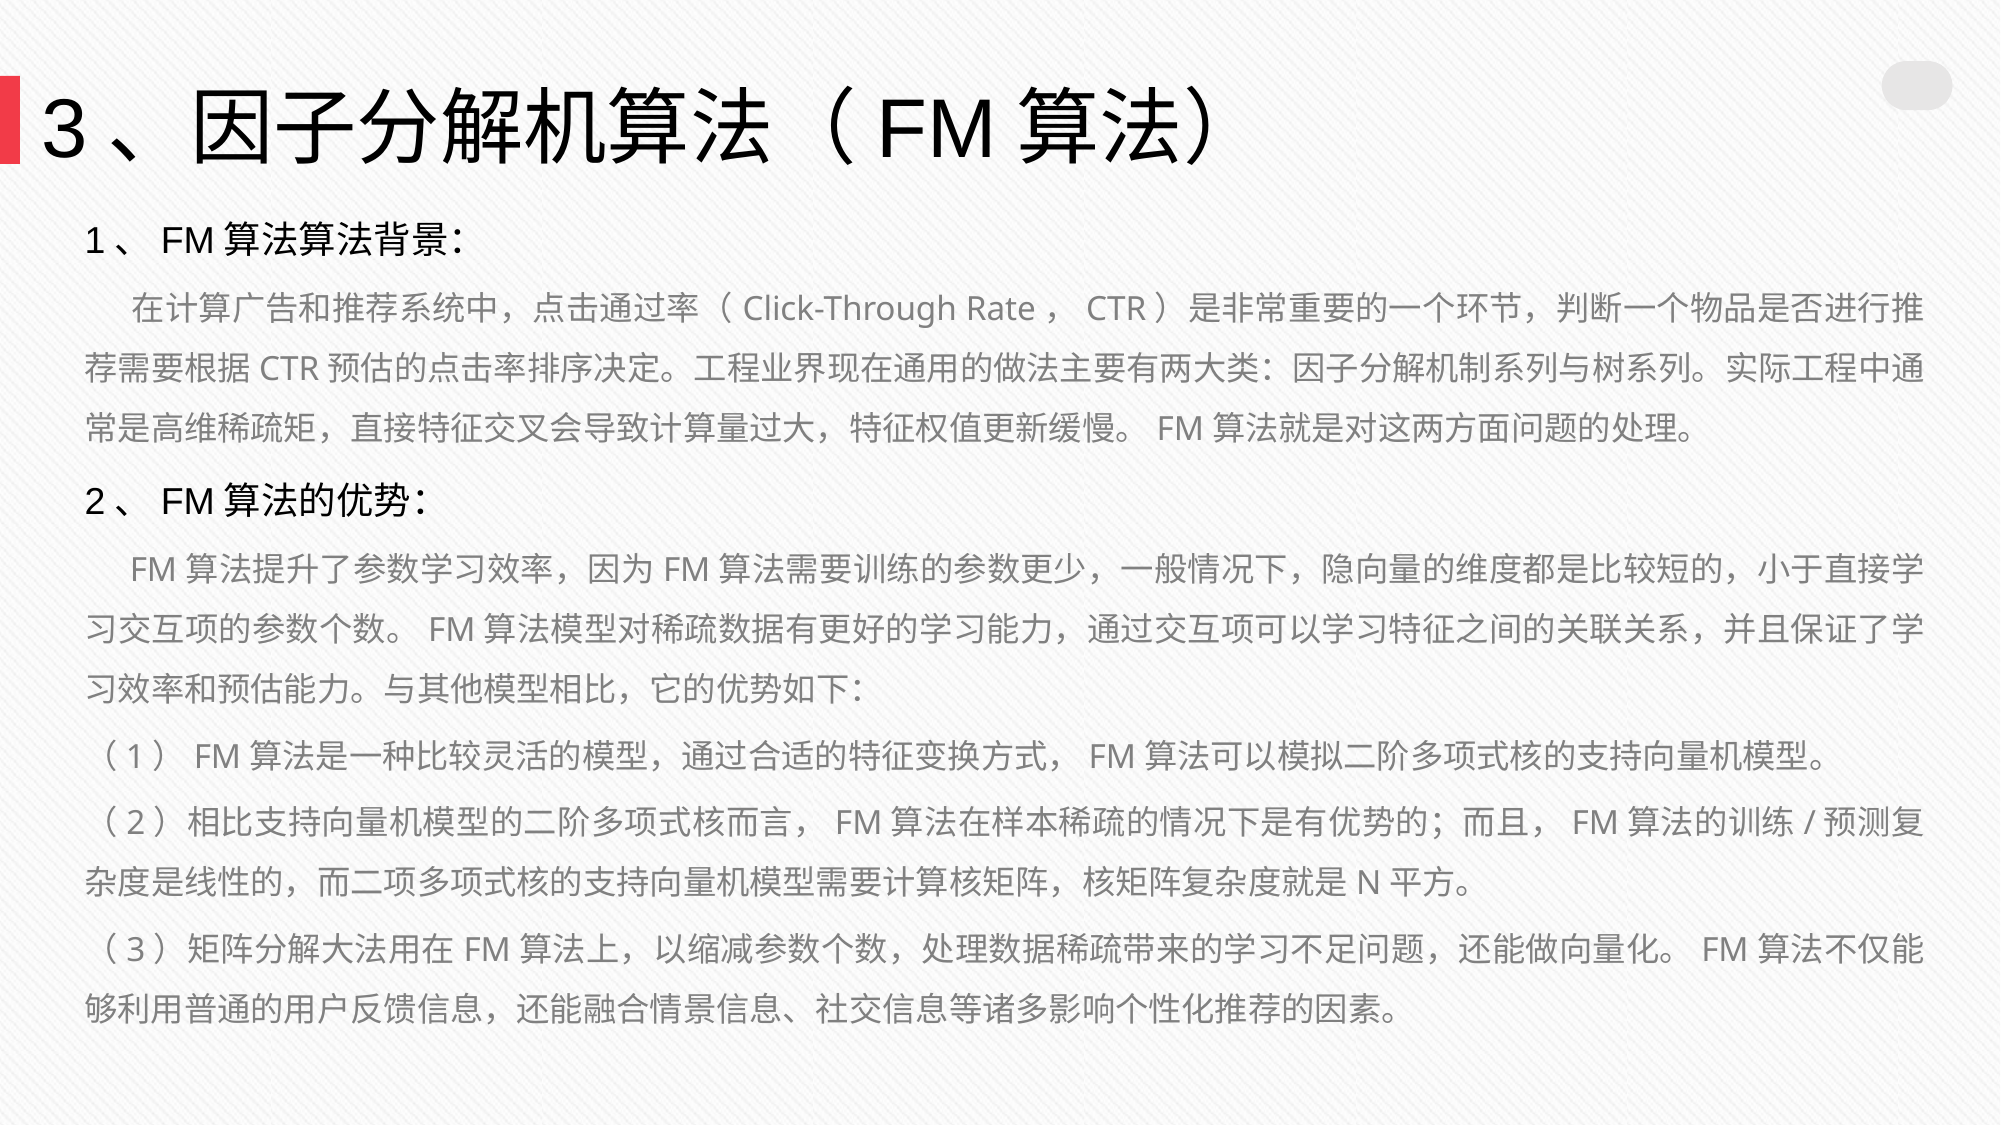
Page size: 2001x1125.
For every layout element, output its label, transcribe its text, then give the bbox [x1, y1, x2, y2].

picture [0, 0, 2001, 1125]
text_box 1、FM算法算法背景： 在计算广告和推荐系统中，点击通过率（Click-Through Rate，CTR）是非常重要的一个环节，判断一个物品是否进行推荐需要根据CTR预估的点击率排序决定。工程业界现在通用的做法主要有两大类：因子分解机制系列与树系列。实际工程中通常是高维稀疏矩，直接特征交叉会导致计算量过大，特征权值更新缓慢。FM算法就是对这两方面问题的处理。 2、FM算法的优势： FM算法提升了参数学习效率，因为FM算法需要训练的参数更少，一般情况下，隐向量的维度都是比较短的，小于直接学习交互项的参数个数。FM算法模型对稀疏数据有更好的学习能力，通过交互项可以学习特征之间的关联关系，并且保证了学习效率和预估能力。与其他模型相比，它的优势如下： （1）FM算法是一种比较灵活的模型，通过合适的特征变换方式，FM算法可以模拟二阶多项式核的支持向量机模型。 （2）相比支持向量机模型的二阶多项式核而言，FM算法在样本稀疏的情况下是有优势的；而且，FM算法的训练/预测复杂度是线性的，而二项多项式核的支持向量机模型需要计算核矩阵，核矩阵复杂度就是N平方。 （3）矩阵分解大法用在FM算法上，以缩减参数个数，处理数据稀疏带来的学习不足问题，还能做向量化。FM算法不仅能够利用普通的用户反馈信息，还能融合情景信息、社交信息等诸多影响个性化推荐的因素。 [69, 185, 1940, 1125]
list 3、因子分解机算法（FM算法） [41, 75, 1836, 186]
